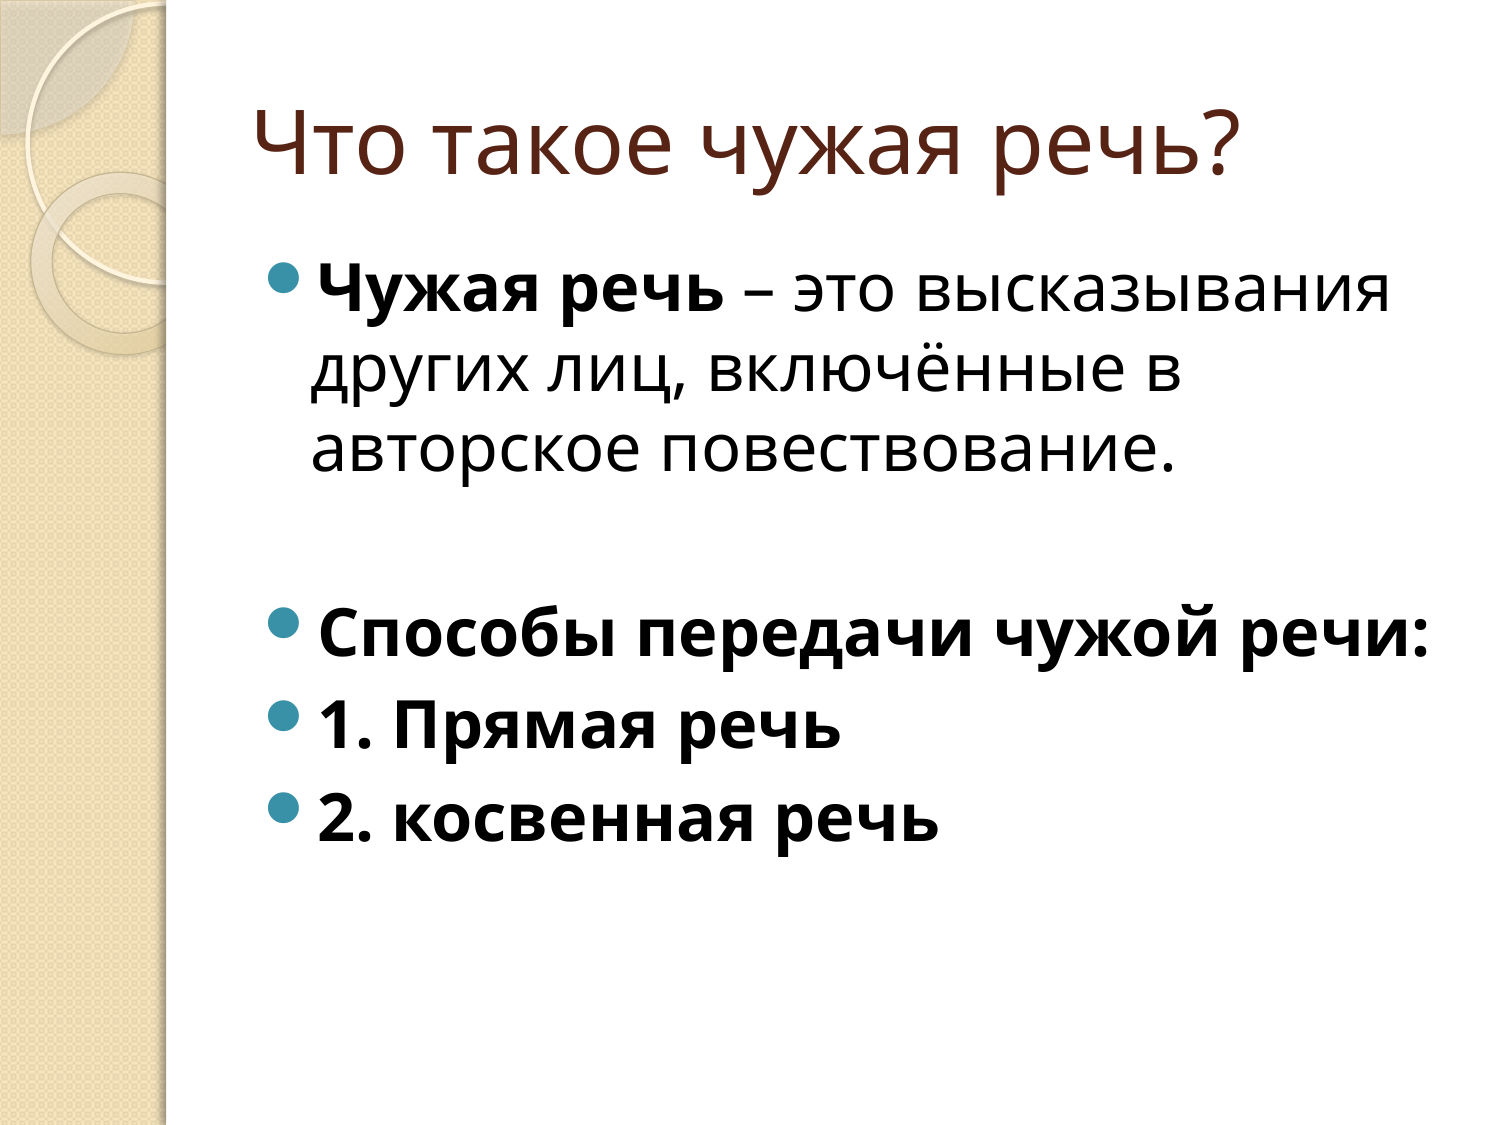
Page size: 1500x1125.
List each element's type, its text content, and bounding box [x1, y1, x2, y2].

title Что такое чужая речь? [235, 45, 1466, 233]
list Чужая речь – это высказывания других лиц, включённые в авторское повествование. Способы передачи чужой речи: 1. Прямая речь 2. косвенная речь [235, 237, 1466, 1025]
